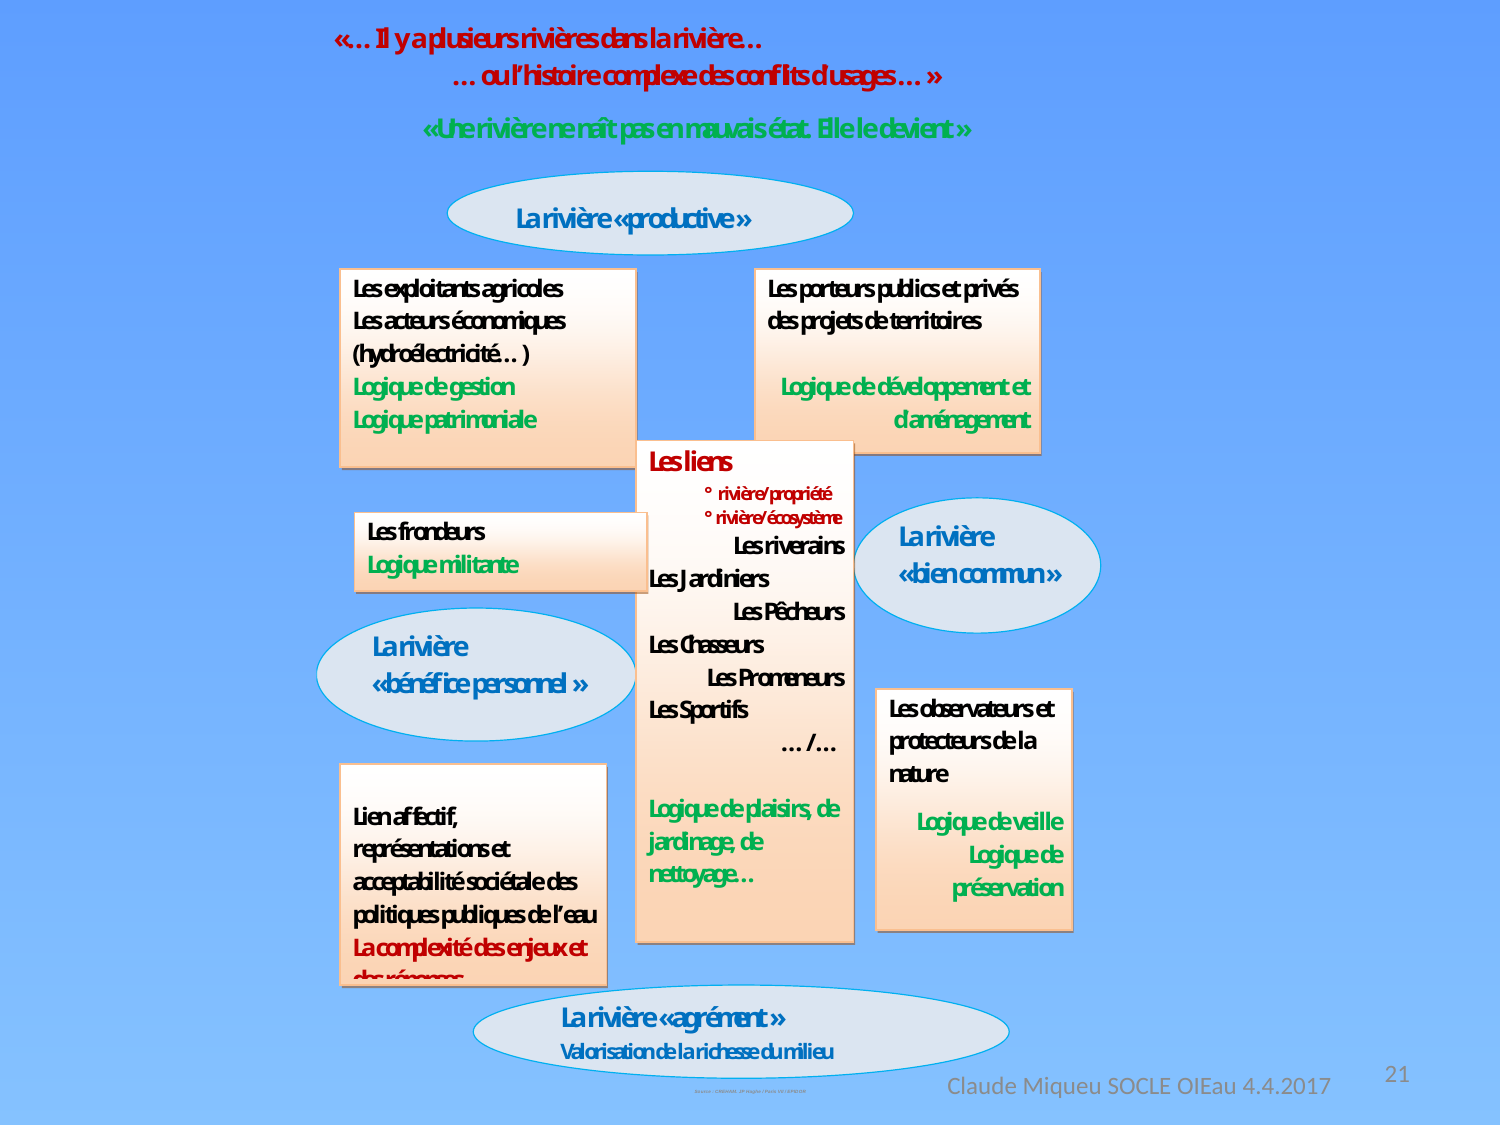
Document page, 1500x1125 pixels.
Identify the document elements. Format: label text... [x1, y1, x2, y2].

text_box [316, 23, 1102, 1079]
subtitle Source : CREHAM. JP Haghe / Paris VII / EPIDOR [225, 1080, 902, 1102]
footer Claude Miqueu SOCLE OIEau 4.4.2017 [902, 1066, 1378, 1103]
slide_number 21 [1106, 1042, 1425, 1103]
